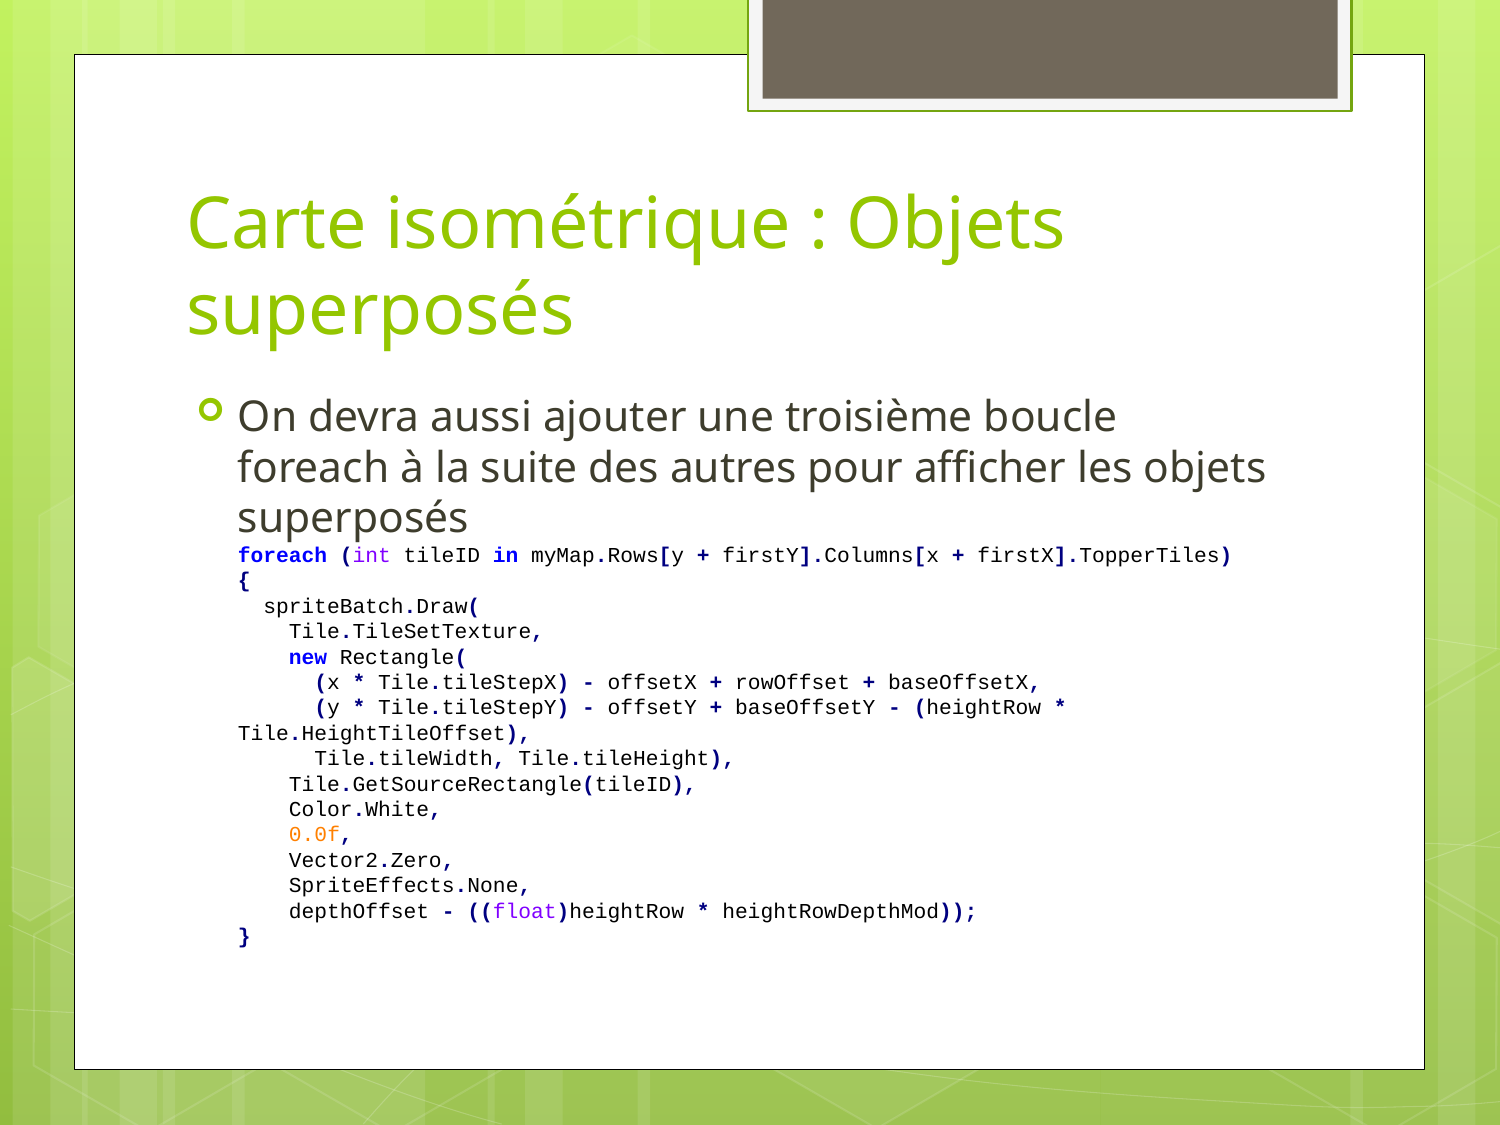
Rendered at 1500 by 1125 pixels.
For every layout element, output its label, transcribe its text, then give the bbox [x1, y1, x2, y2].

title Carte isométrique : Objets superposés [171, 168, 1324, 357]
list On devra aussi ajouter une troisième boucle foreach à la suite des autres pour afficher les objets superposés foreach (int tileID in myMap.Rows[y + firstY].Columns[x + firstX].TopperTiles) { spriteBatch.Draw( Tile.TileSetTexture, new Rectangle( (x * Tile.tileStepX) - offsetX + rowOffset + baseOffsetX, (y * Tile.tileStepY) - offsetY + baseOffsetY - (heightRow * Tile.HeightTileOffset), Tile.tileWidth, Tile.tileHeight), Tile.GetSourceRectangle(tileID), Color.White, 0.0f, Vector2.Zero, SpriteEffects.None, depthOffset - ((float)heightRow * heightRowDepthMod)); } [171, 381, 1283, 957]
